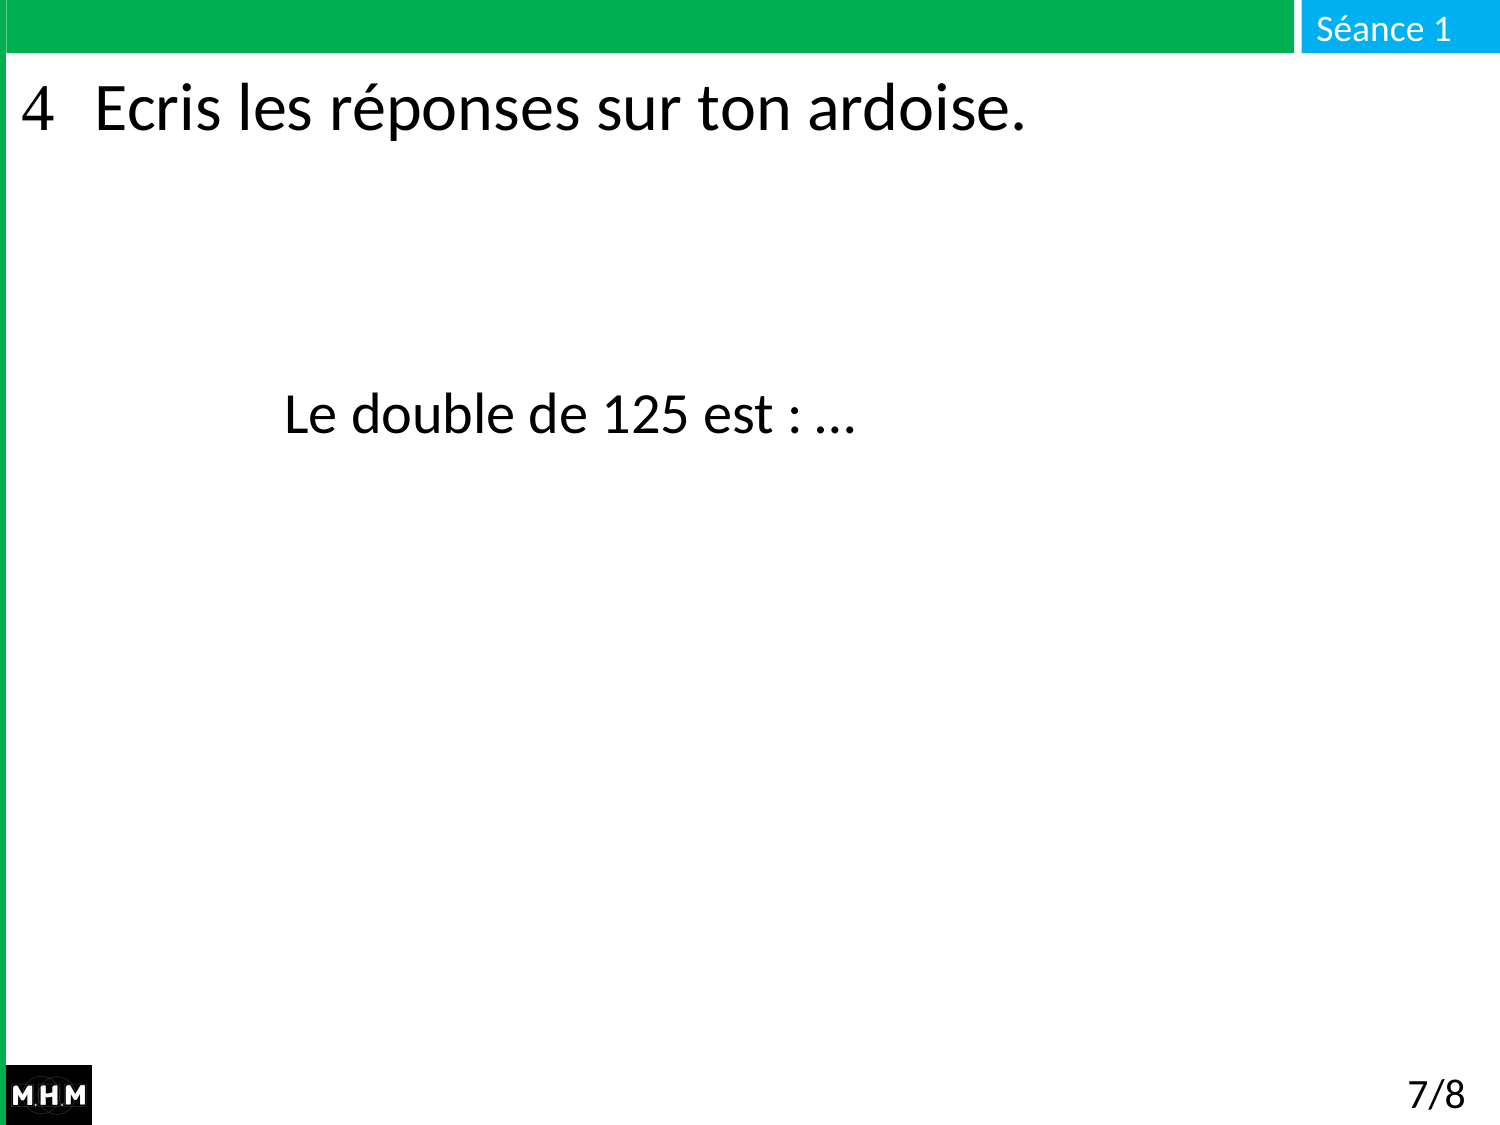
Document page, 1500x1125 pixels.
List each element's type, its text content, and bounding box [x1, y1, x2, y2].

title Ecris les réponses sur ton ardoise. [79, 64, 1374, 153]
text_box Le double de 125 est : … [269, 297, 872, 498]
picture [6, 1065, 92, 1125]
list 7/8 [1373, 1064, 1500, 1125]
